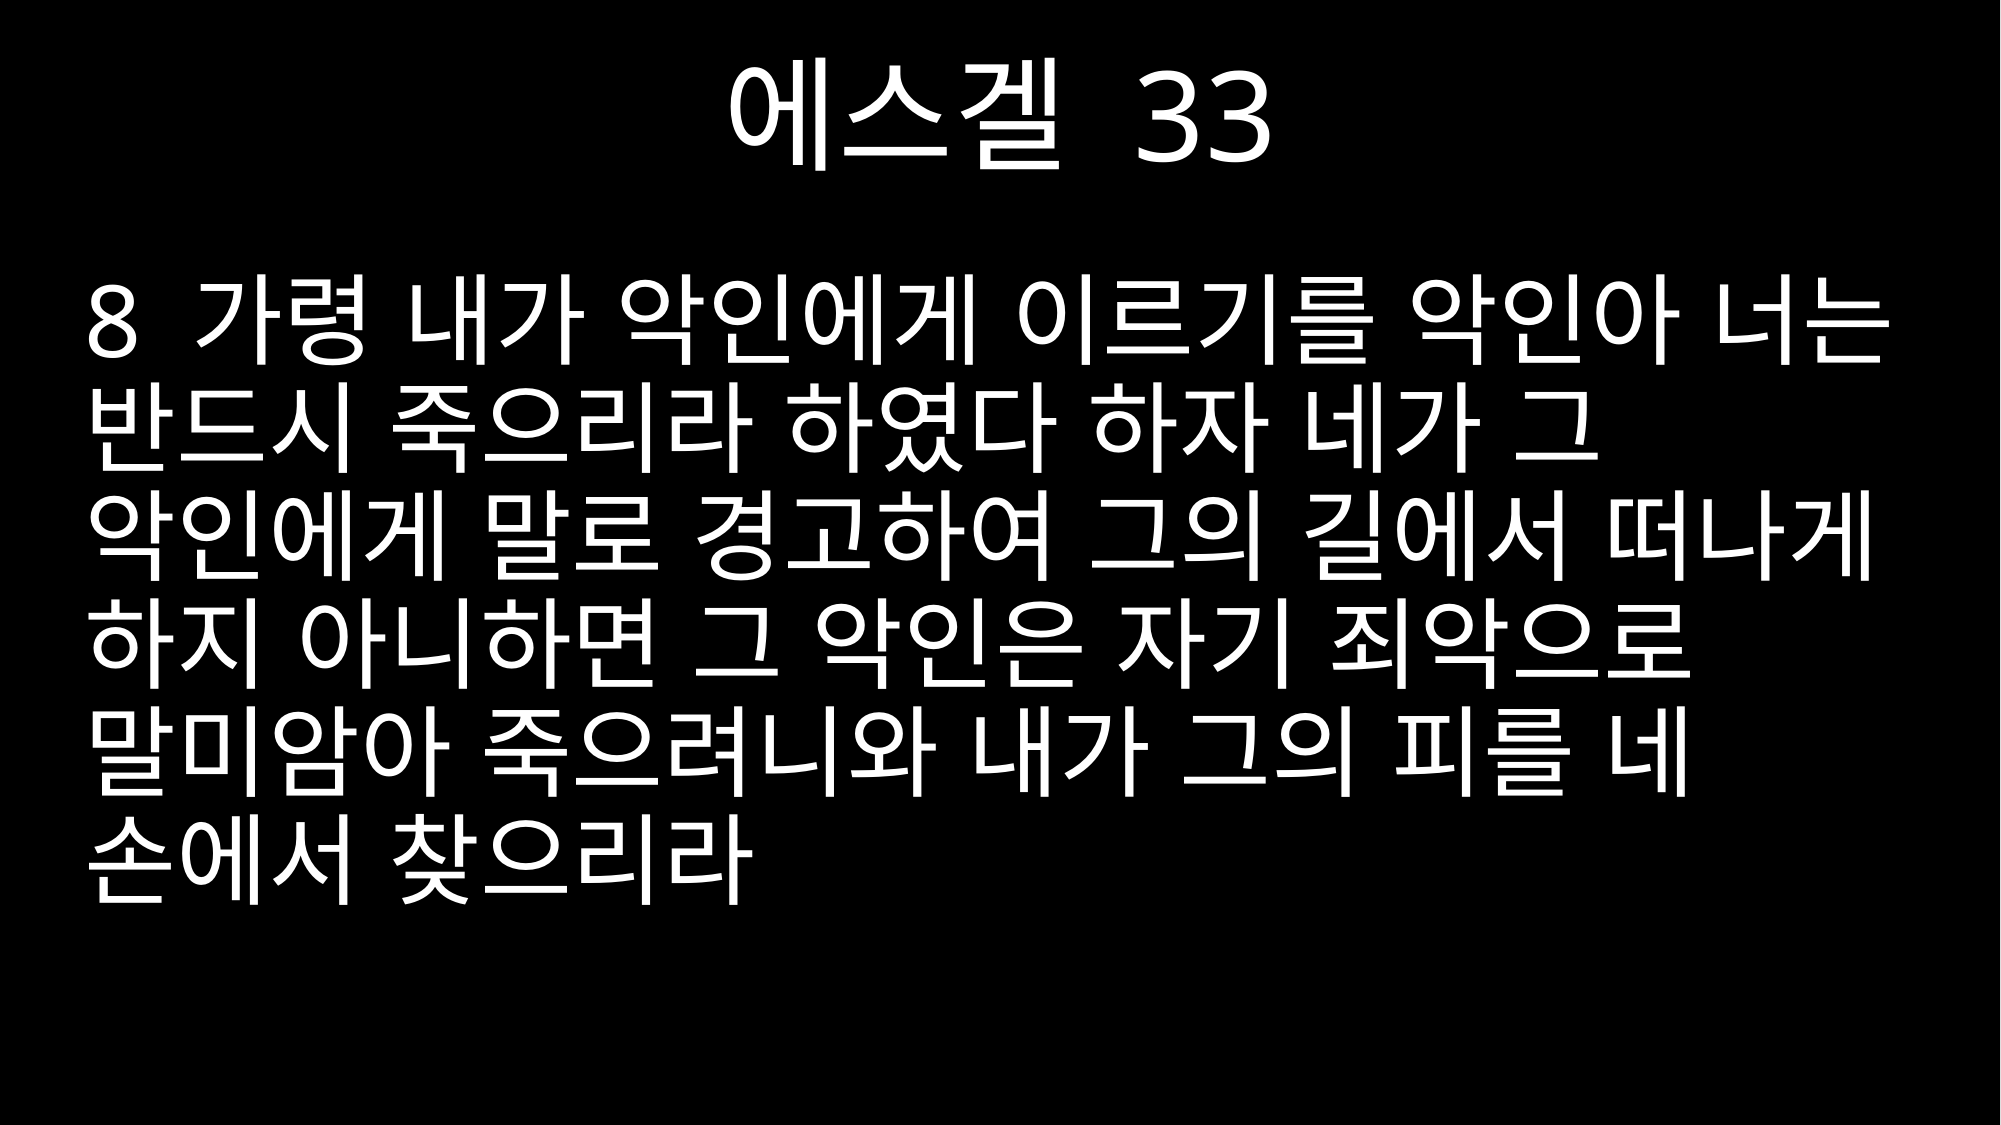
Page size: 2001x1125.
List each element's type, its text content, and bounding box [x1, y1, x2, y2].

list 8 가령 내가 악인에게 이르기를 악인아 너는 반드시 죽으리라 하였다 하자 네가 그 악인에게 말로 경고하여 그의 길에서 떠나게 하지 아니하면 그 악인은 자기 죄악으로 말미암아 죽으려니와 내가 그의 피를 네 손에서 찾으리라 [69, 263, 1953, 423]
picture [0, 0, 2001, 1125]
footer 에스겔 33 [0, 32, 2000, 192]
